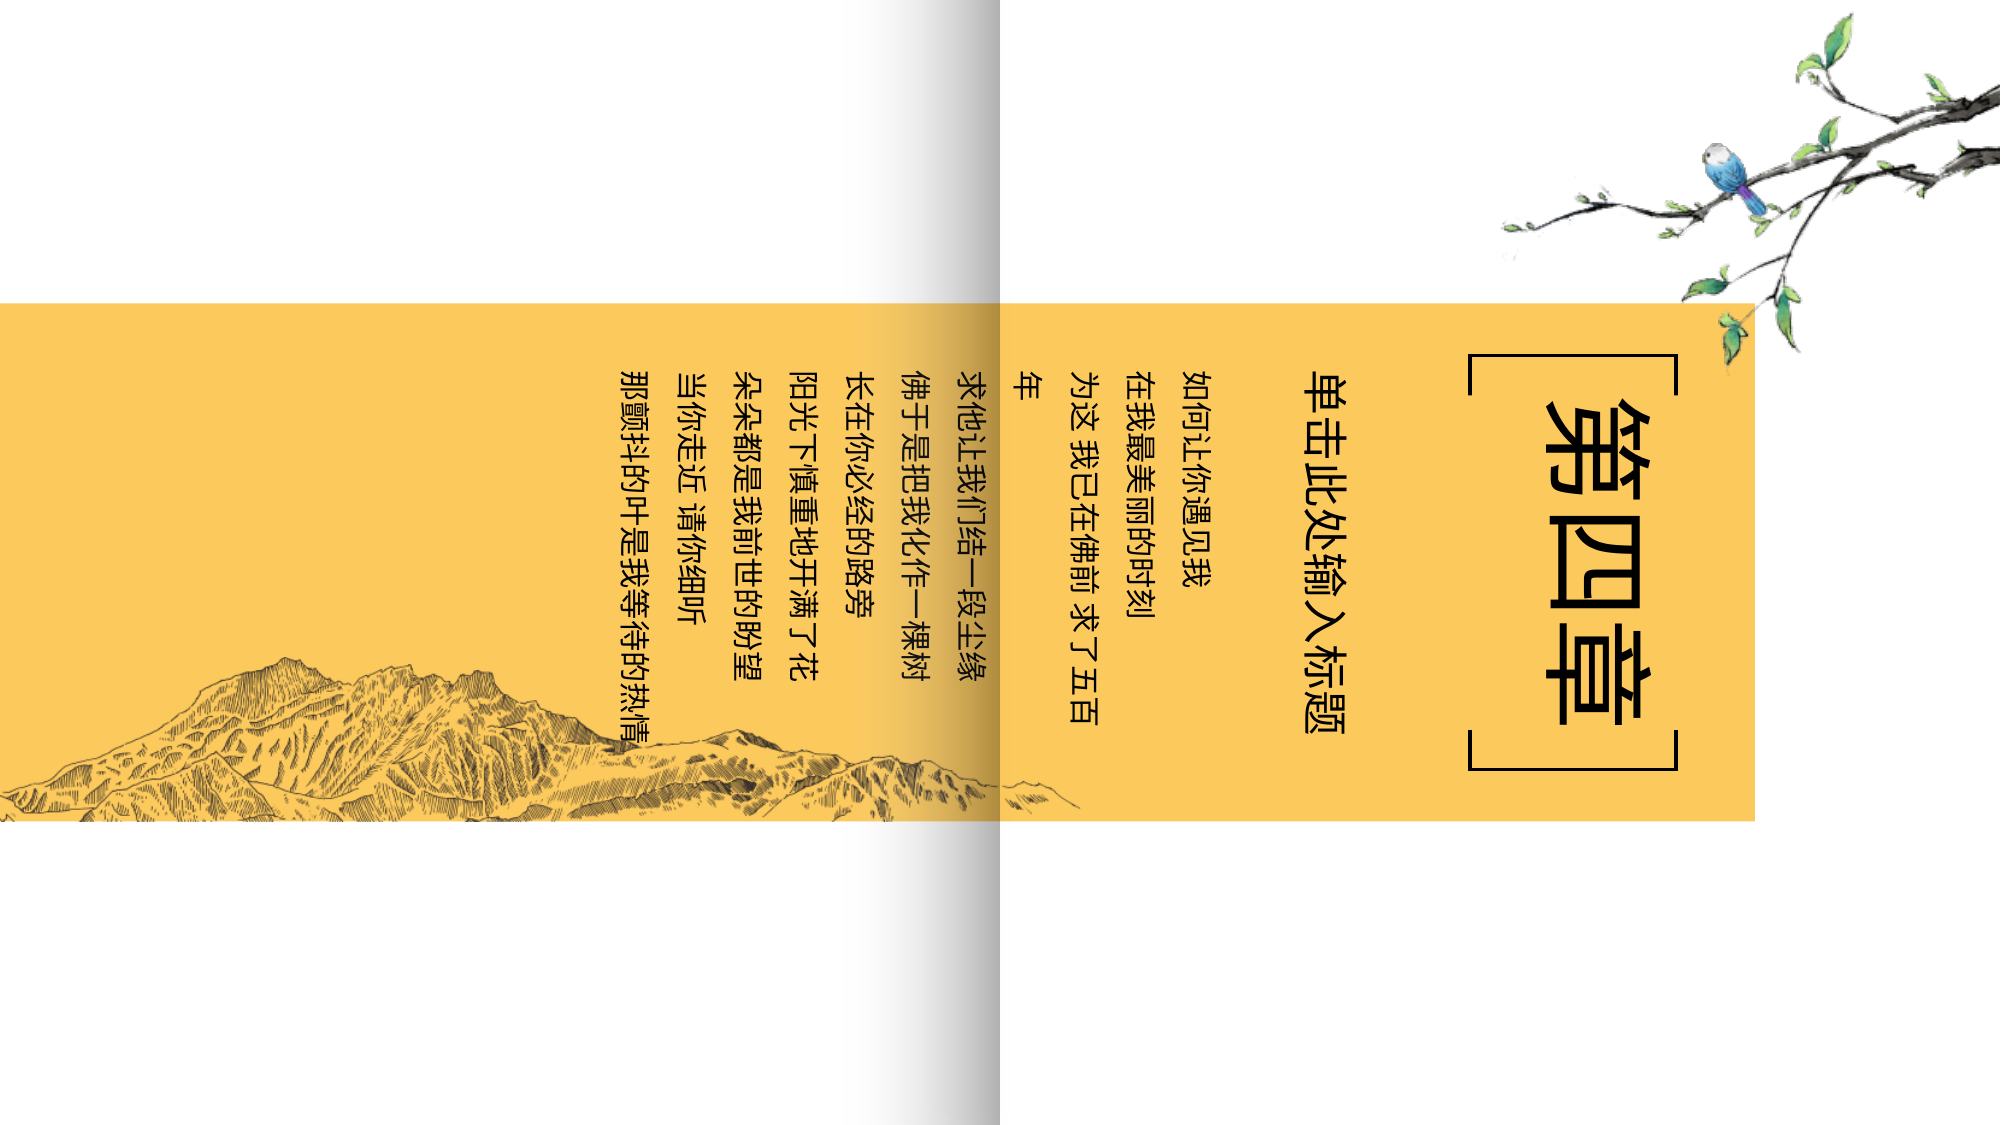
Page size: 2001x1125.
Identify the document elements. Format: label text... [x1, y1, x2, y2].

picture [0, 657, 1097, 822]
text_box [0, 822, 1001, 1125]
text_box 如何让你遇见我 在我最美丽的时刻 为这 我已在佛前 求了五百年 求他让我们结一段尘缘 佛于是把我化作一棵树 长在你必经的路旁 阳光下慎重地开满了花 朵朵都是我前世的盼望 当你走近 请你细听 那颤抖的叶是我等待的热情 [1004, 355, 1243, 770]
text_box 单击此处输入标题 [1275, 355, 1389, 770]
picture [1441, 0, 2000, 377]
text_box [1004, 302, 1756, 822]
text_box [0, 0, 1001, 657]
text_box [1458, 377, 1687, 770]
